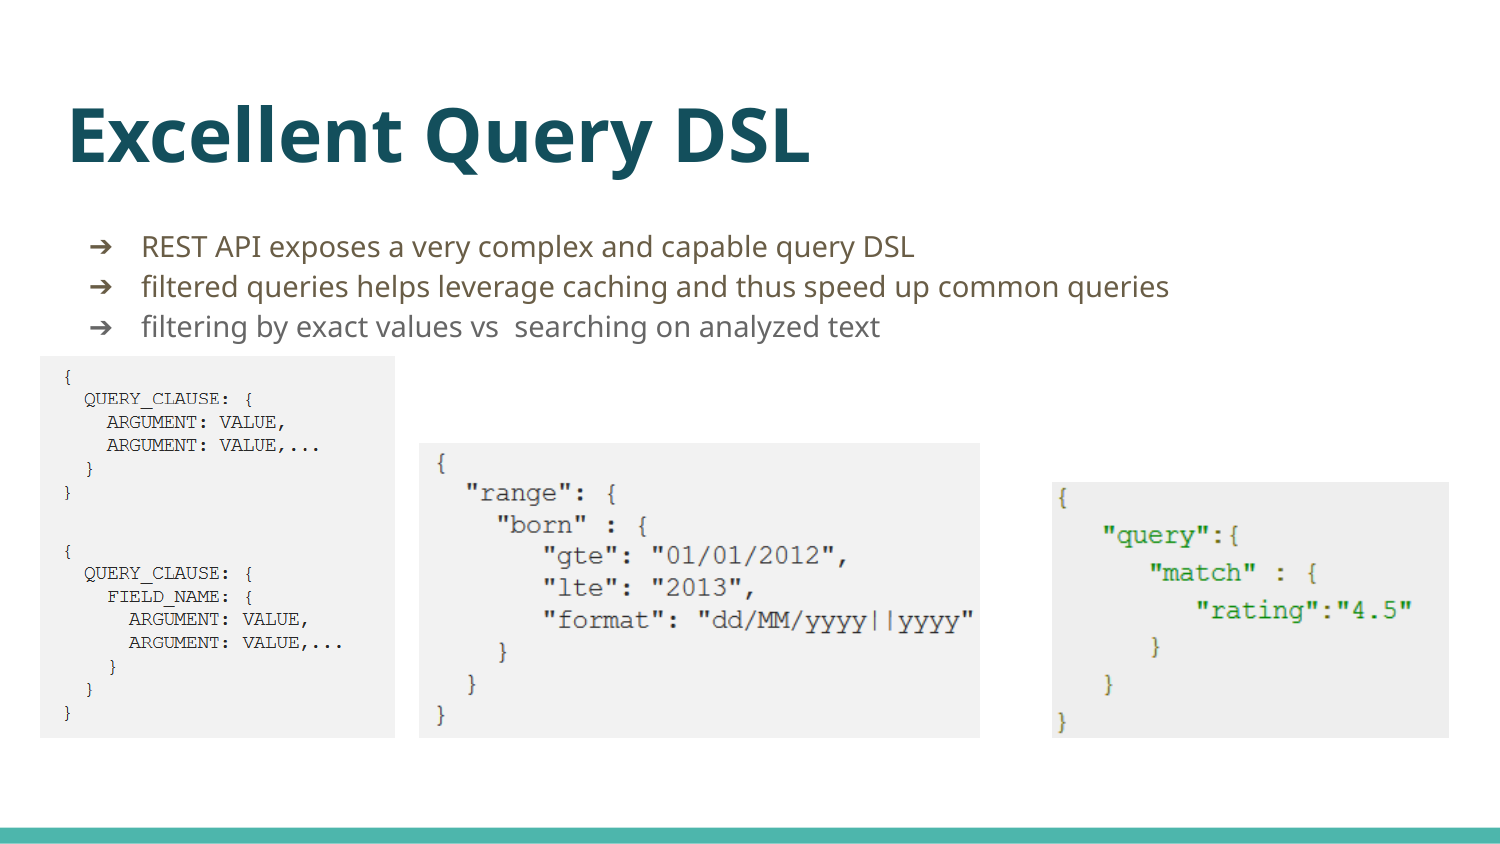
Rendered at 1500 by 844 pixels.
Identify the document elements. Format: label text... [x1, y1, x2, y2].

picture [40, 356, 395, 738]
title Excellent Query DSL [51, 72, 1449, 189]
picture [419, 443, 980, 738]
picture [1051, 482, 1450, 738]
list REST API exposes a very complex and capable query DSL filtered queries helps leverage caching and thus speed up common queries filtering by exact values vs searching on analyzed text [51, 207, 1449, 750]
